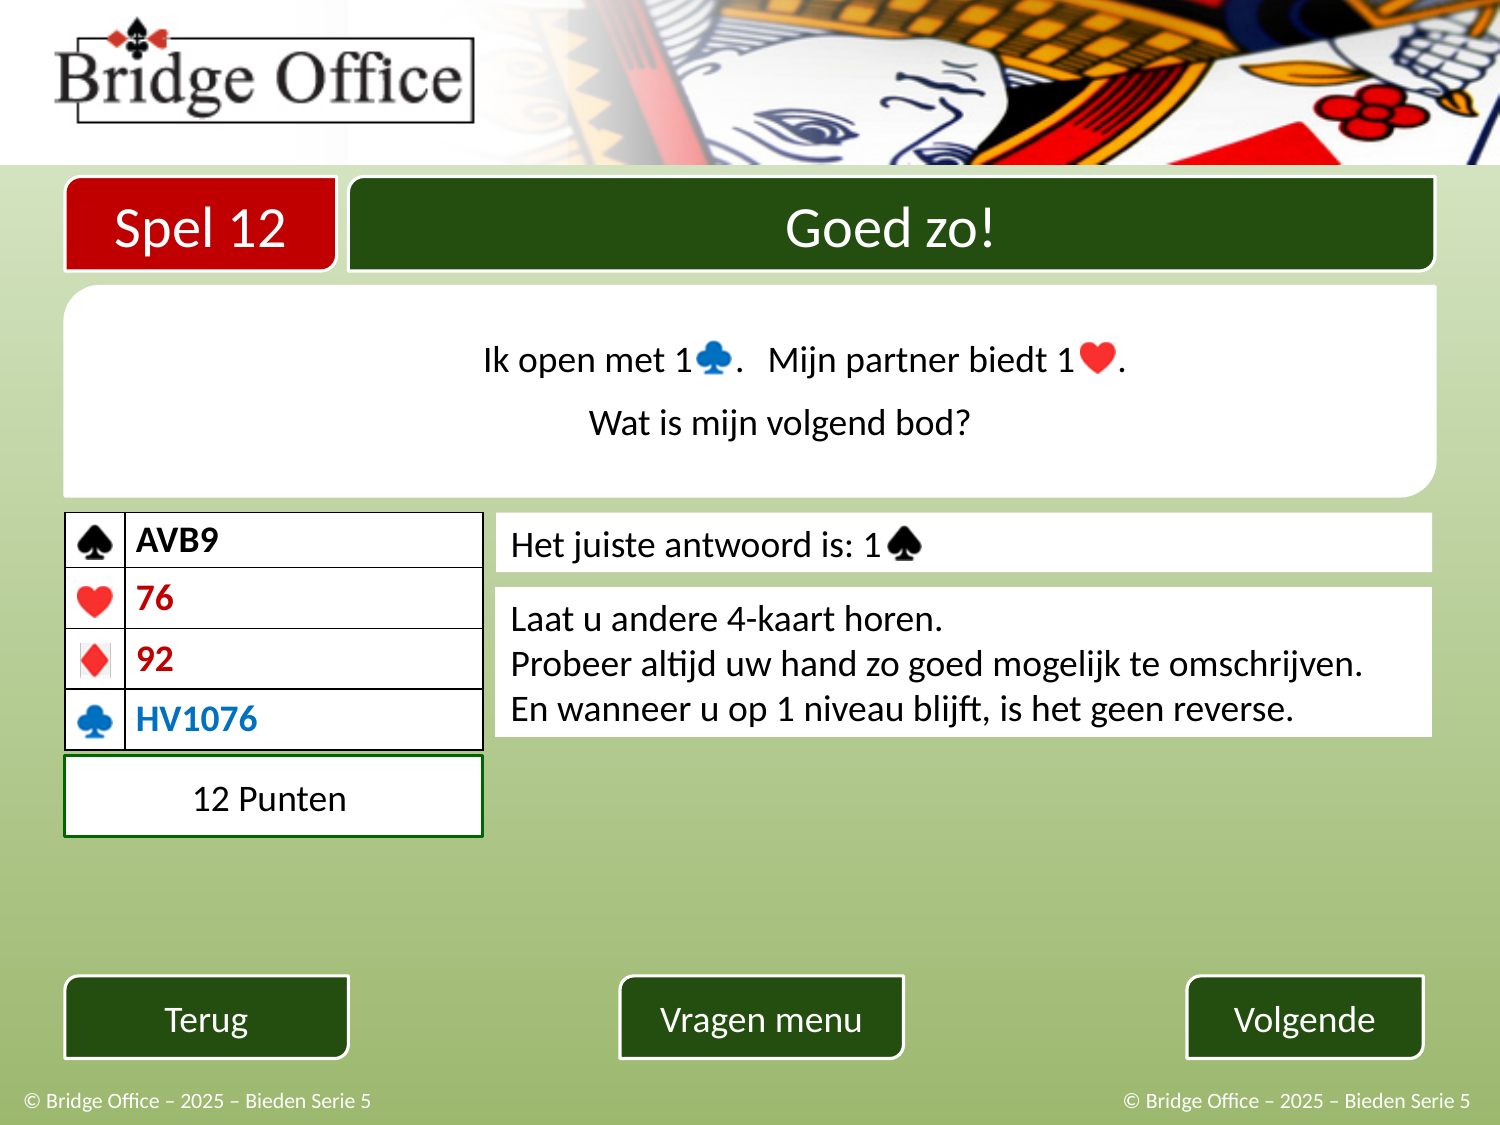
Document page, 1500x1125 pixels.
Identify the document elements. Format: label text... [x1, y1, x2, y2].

text_box [63, 284, 1437, 498]
picture [77, 643, 114, 679]
table_cell HV1076 [126, 690, 482, 749]
picture [77, 524, 114, 561]
text_box Wat is mijn volgend bod? [573, 390, 995, 451]
table_header AVB9 [126, 513, 482, 567]
text_box Laat u andere 4-kaart horen. Probeer altijd uw hand zo goed mogelijk te omschrijven. En wanneer u op 1 niveau blijft, is het geen reverse. [495, 587, 1432, 737]
text_box Goed zo! [346, 179, 1437, 273]
text_box Het juiste antwoord is: 1 [496, 512, 1433, 573]
table_cell [66, 629, 124, 688]
table_cell [66, 690, 124, 749]
picture [0, 0, 1500, 166]
table_cell [66, 568, 124, 628]
text_box © Bridge Office – 2025 – Bieden Serie 5 [1107, 1079, 1500, 1121]
text_box Volgende [1185, 974, 1425, 1061]
text_box Ik open met 1 . [468, 327, 845, 388]
text_box © Bridge Office – 2025 – Bieden Serie 5 [8, 1079, 393, 1121]
text_box Terug [63, 974, 350, 1061]
picture [77, 585, 114, 618]
picture [1079, 342, 1116, 374]
text_box Mijn partner biedt 1 . [752, 327, 1145, 387]
table_cell 92 [126, 629, 482, 688]
picture [696, 340, 733, 376]
table_cell 76 [126, 568, 482, 628]
picture [77, 703, 114, 740]
text_box Vragen menu [618, 974, 906, 1061]
picture [886, 525, 923, 561]
text_box Spel 12 [63, 179, 339, 273]
table_header [66, 513, 124, 567]
text_box 12 Punten [63, 754, 484, 838]
